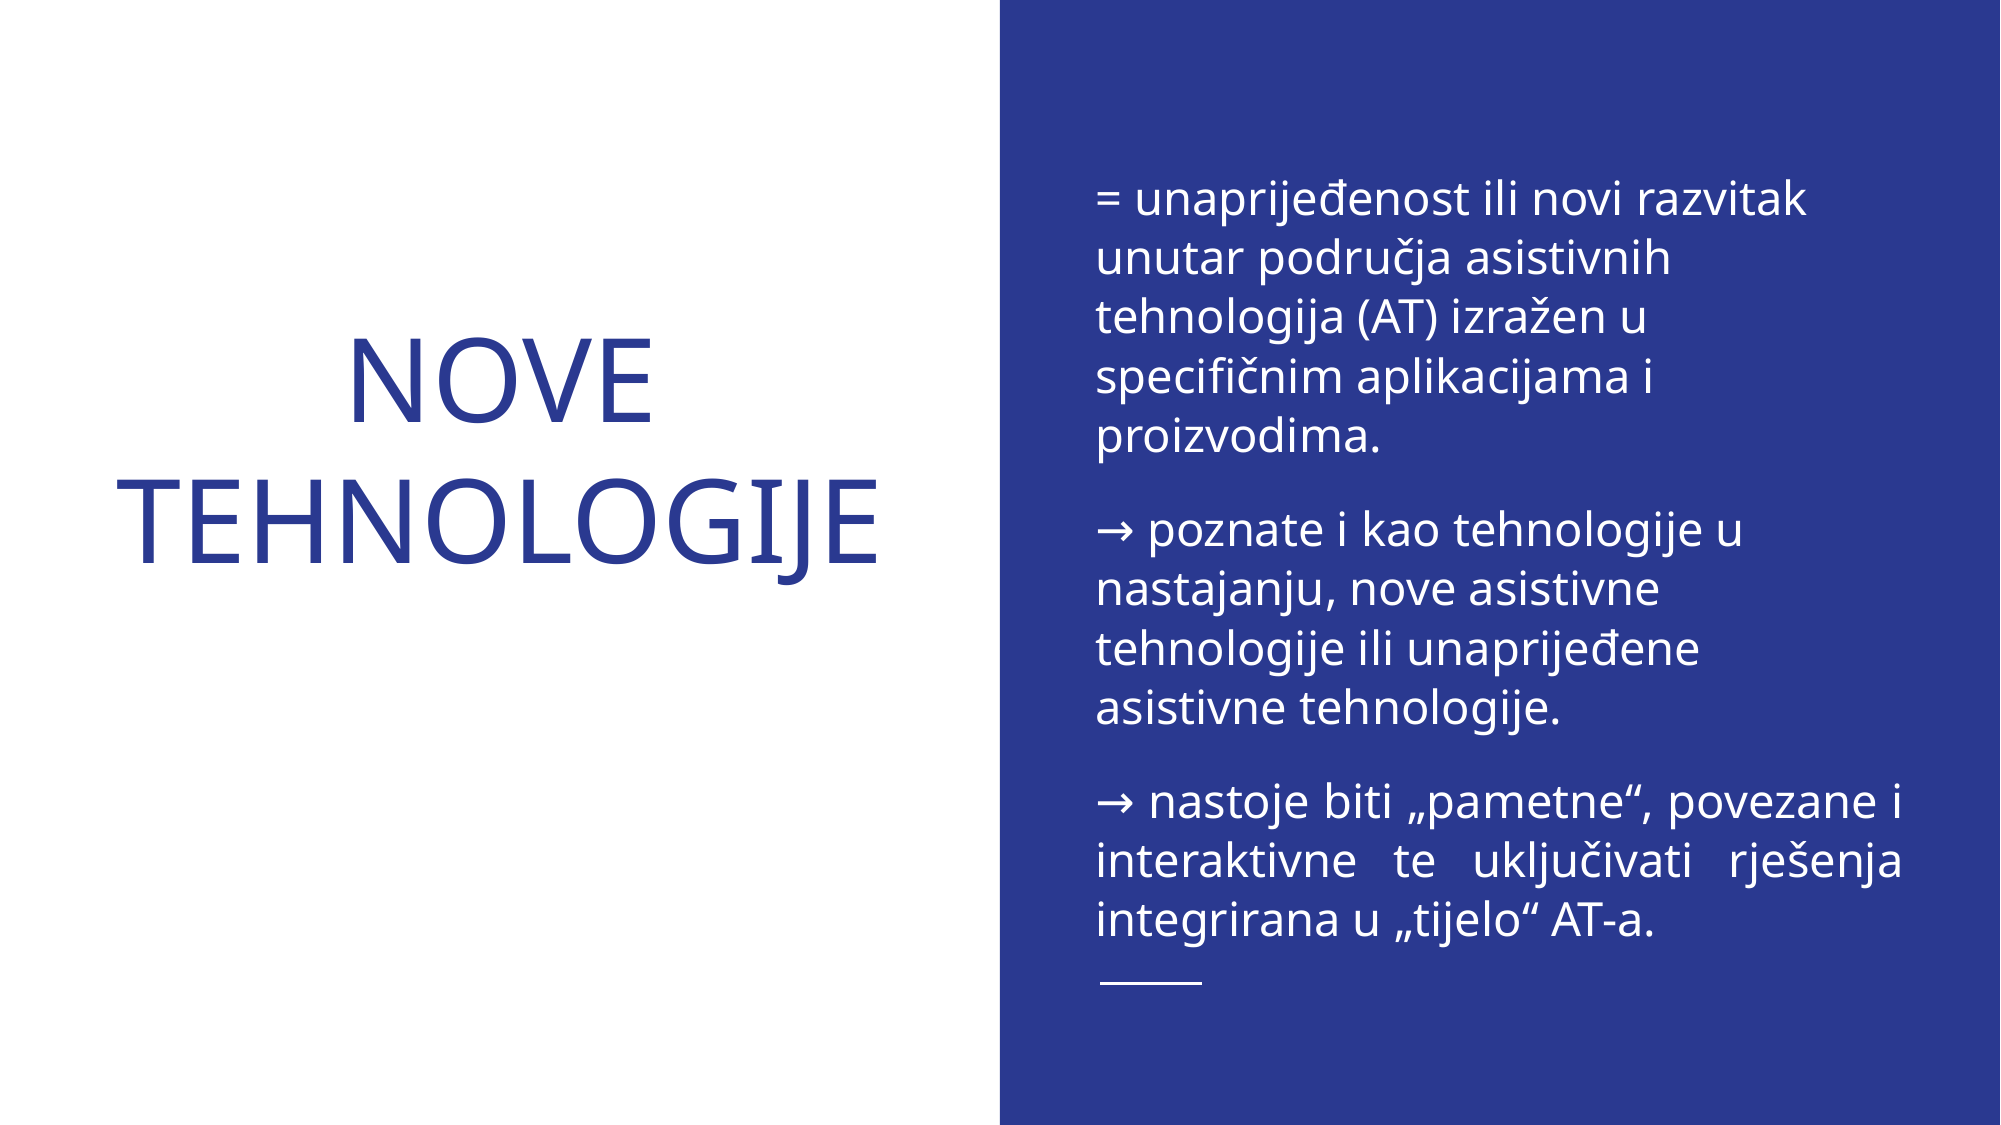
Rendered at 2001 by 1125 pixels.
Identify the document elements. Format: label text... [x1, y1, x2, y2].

title NOVE TEHNOLOGIJE [58, 251, 943, 594]
list = unaprijeđenost ili novi razvitak unutar područja asistivnih tehnologija (AT) izražen u specifičnim aplikacijama i proizvodima. → poznate i kao tehnologije u nastajanju, nove asistivne tehnologije ili unaprijeđene asistivne tehnologije. → nastoje biti „pametne“, povezane i interaktivne te uključivati rješenja integrirana u „tijelo“ AT-a. [1080, 158, 1920, 967]
